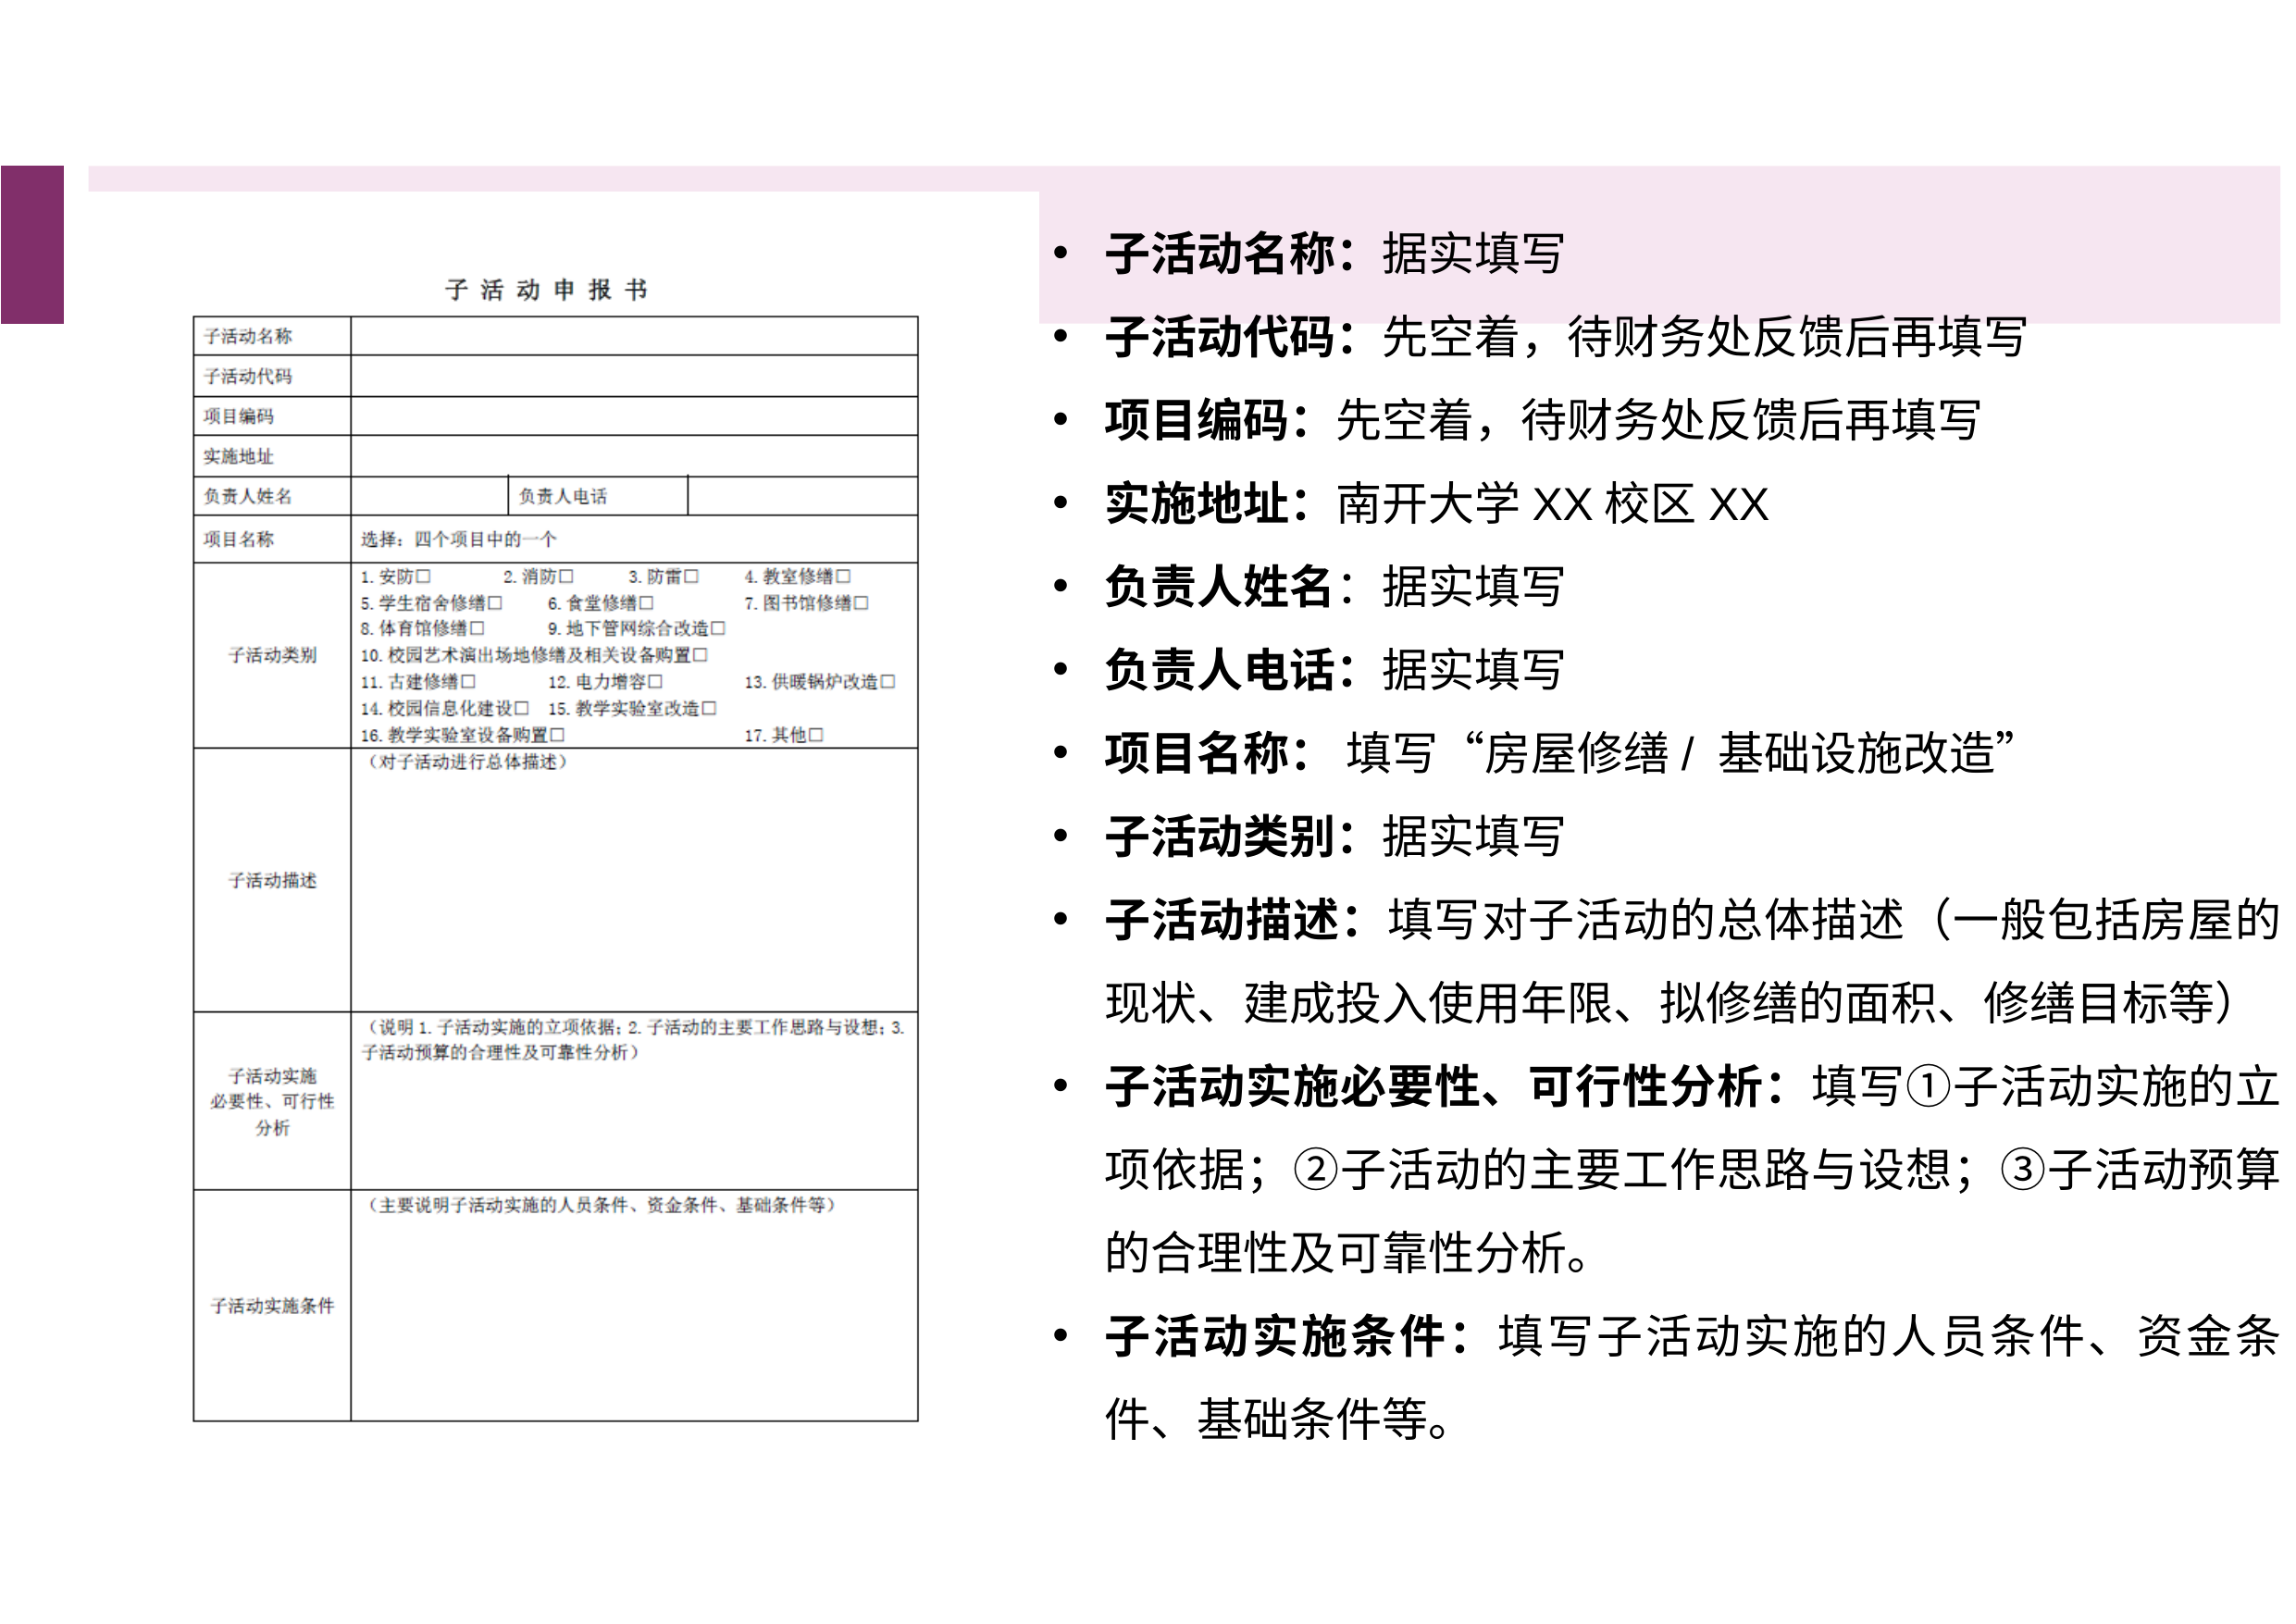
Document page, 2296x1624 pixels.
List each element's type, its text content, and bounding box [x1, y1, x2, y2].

text_box [88, 166, 2281, 192]
text_box [2, 166, 64, 324]
text_box 子活动名称：据实填写 子活动代码：先空着，待财务处反馈后再填写 项目编码：先空着，待财务处反馈后再填写 实施地址：南开大学XX校区XX 负责人姓名：据实填写 负责人电话：据实填写 项目名称： 填写“房屋修缮/ 基础设施改造” 子活动类别：据实填写 子活动描述：填写对子活动的总体描述（一般包括房屋的现状、建成投入使用年限、拟修缮的面积、修缮目标等） 子活动实施必要性、可行性分析：填写①子活动实施的立项依据；②子活动的主要工作思路与设想；③子活动预算的合理性及可靠性分析。 子活动实施条件：填写子活动实施的人员条件、资金条件、基础条件等。 [1038, 189, 2296, 1508]
picture [68, 192, 1039, 1468]
